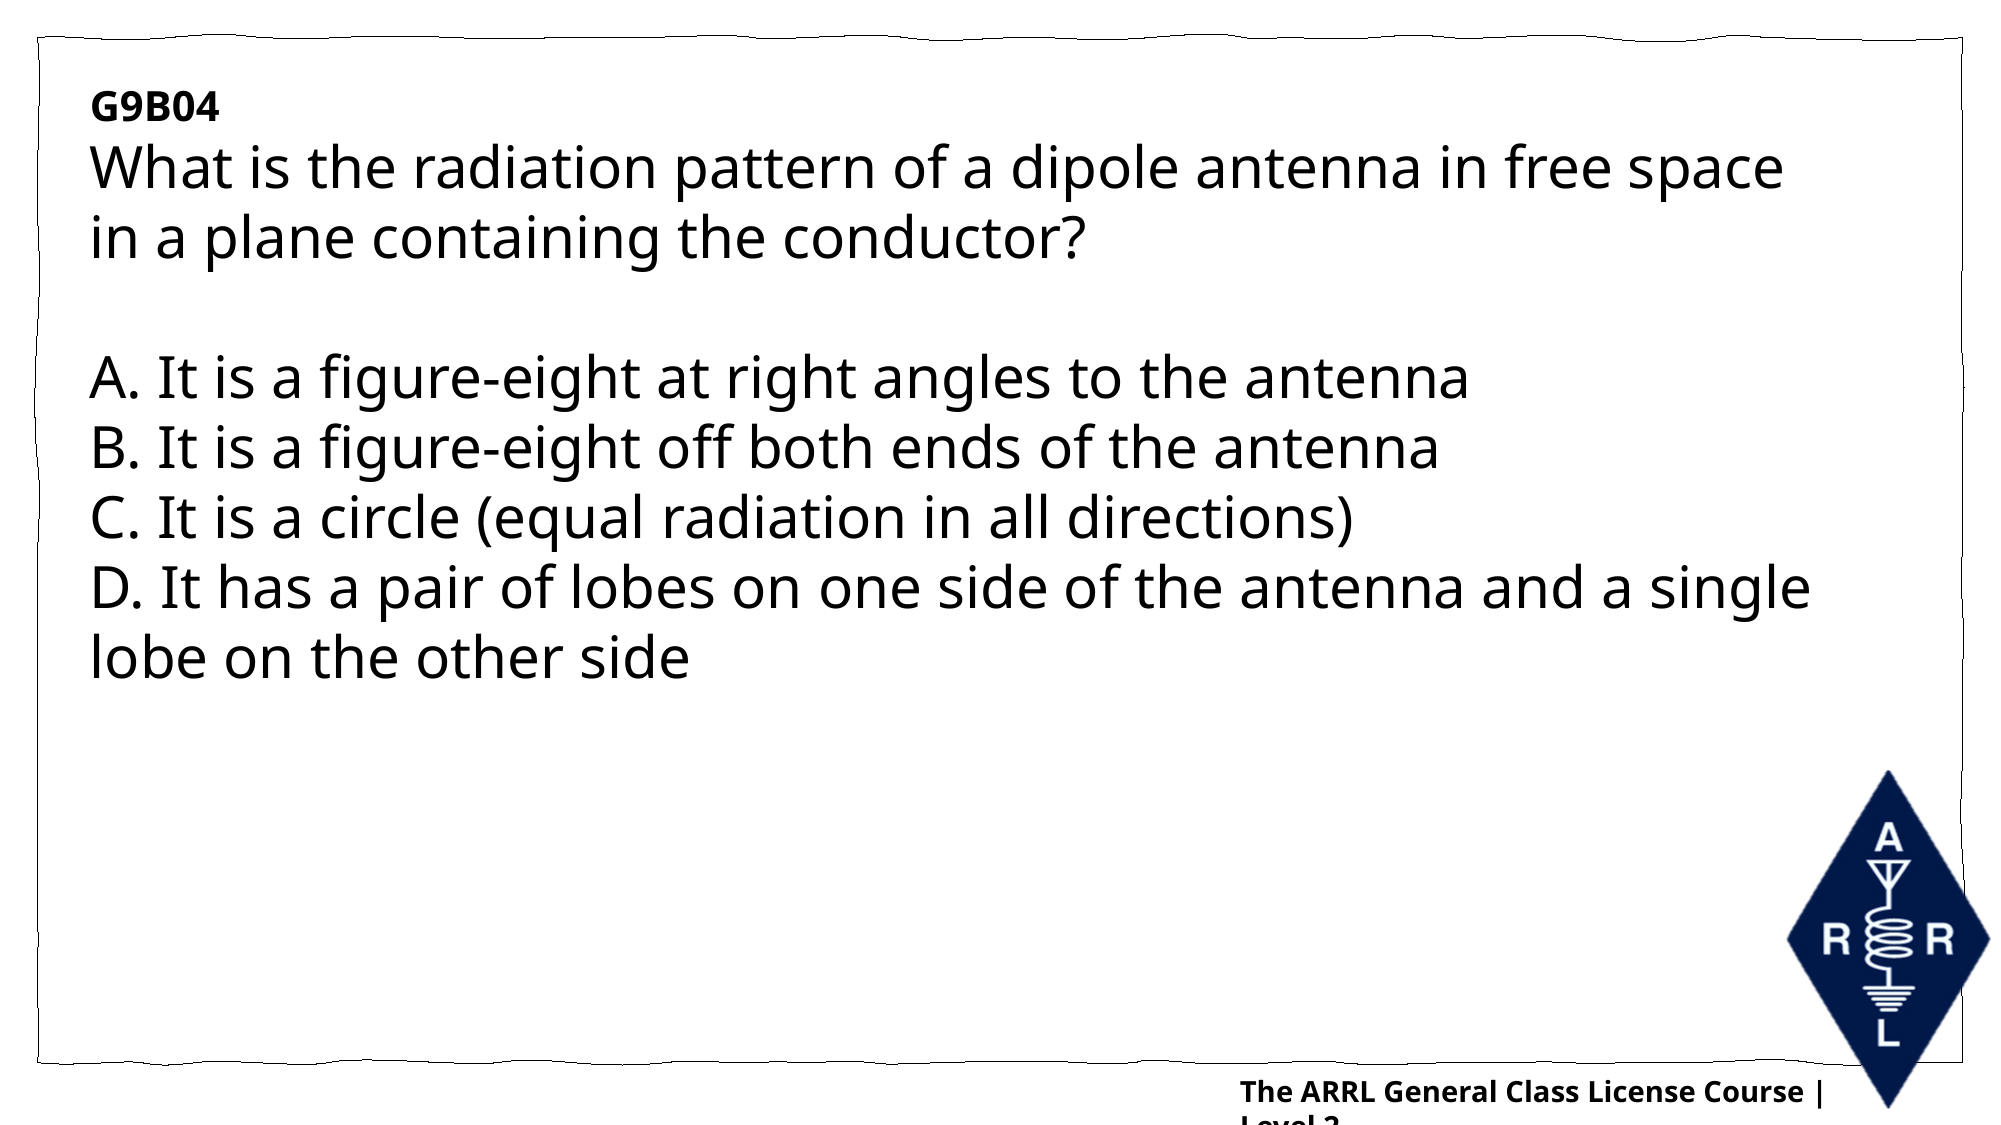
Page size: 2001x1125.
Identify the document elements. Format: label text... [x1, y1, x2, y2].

text_box G9B04 What is the radiation pattern of a dipole antenna in free space in a plane containing the conductor? A. It is a figure-eight at right angles to the antenna B. It is a figure-eight off both ends of the antenna C. It is a circle (equal radiation in all directions) D. It has a pair of lobes on one side of the antenna and a single lobe on the other side [75, 72, 1850, 698]
picture [1773, 752, 1999, 1125]
